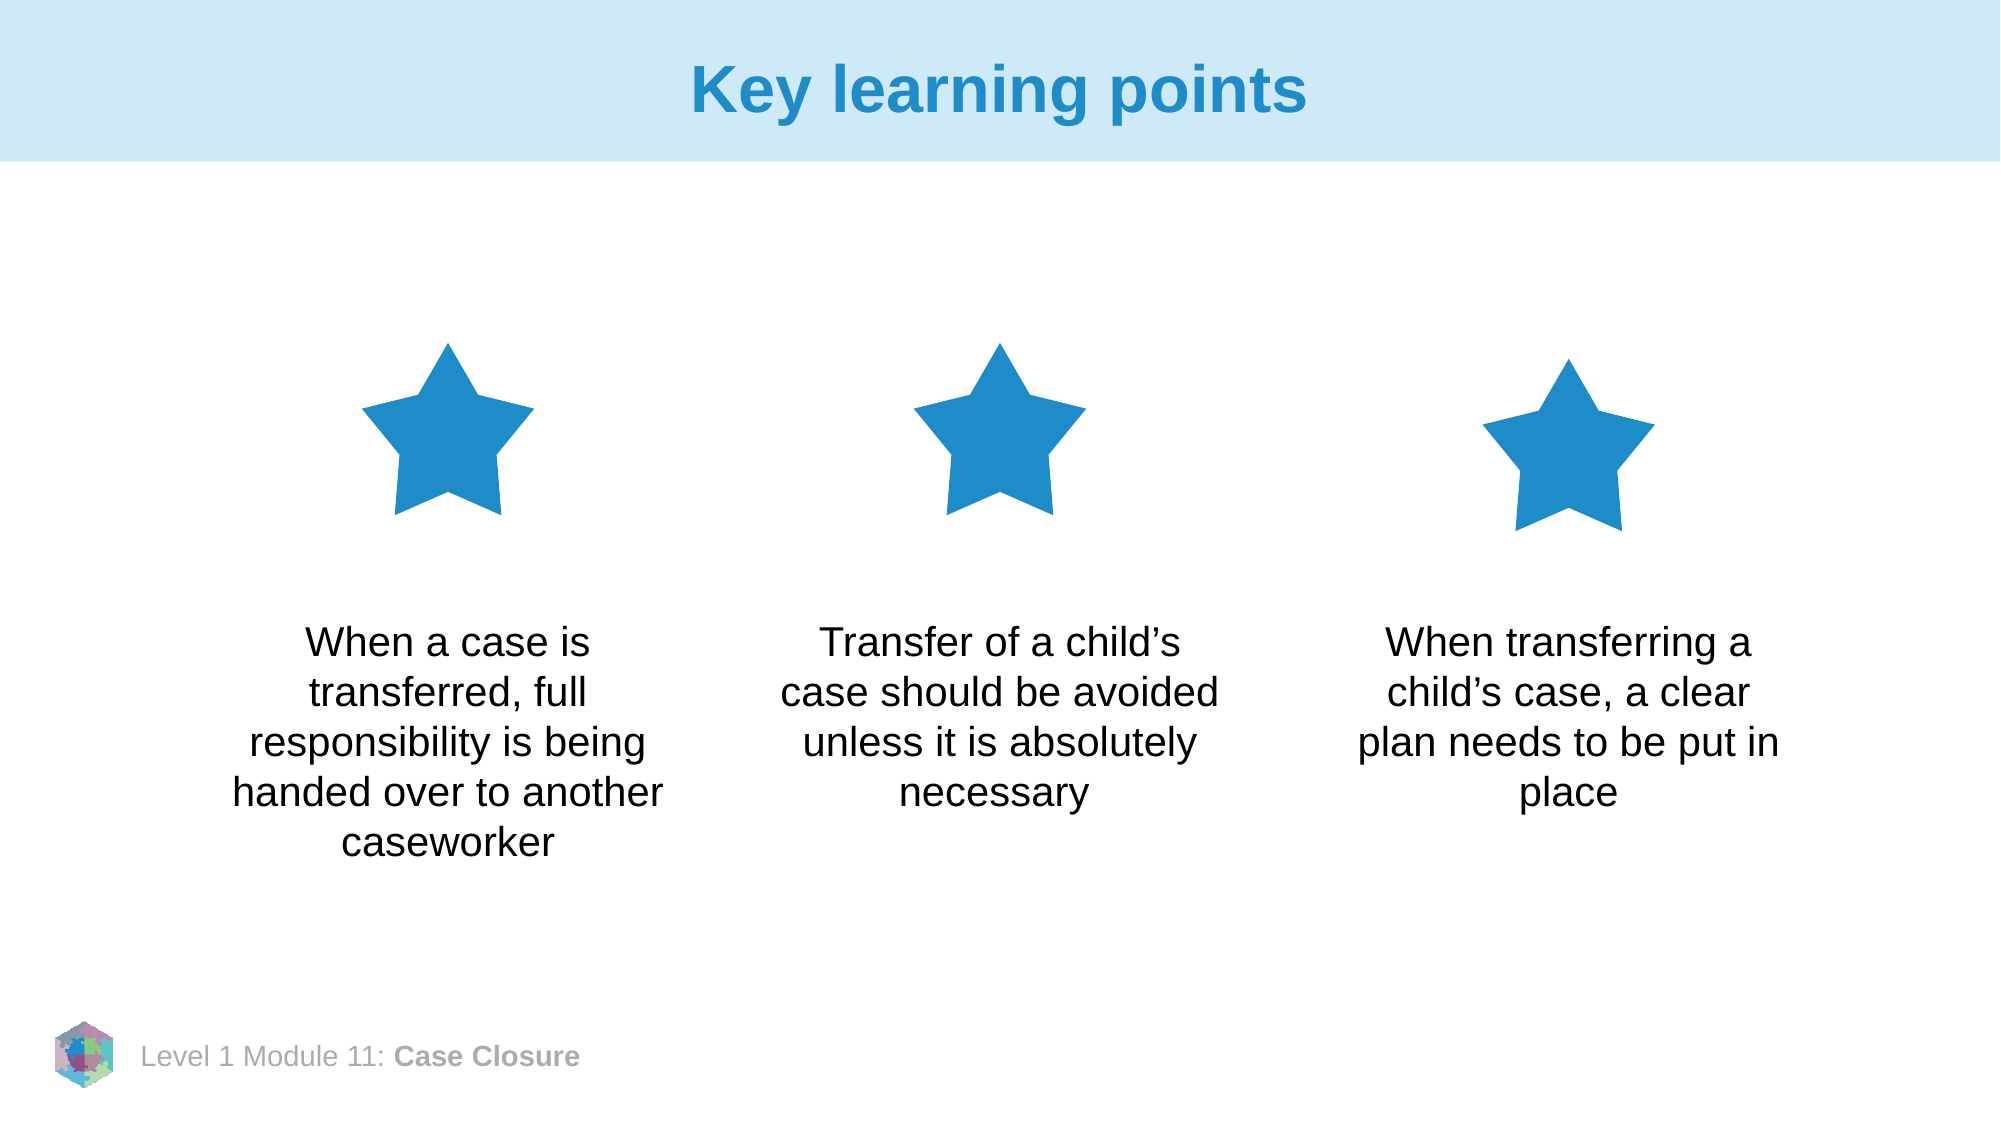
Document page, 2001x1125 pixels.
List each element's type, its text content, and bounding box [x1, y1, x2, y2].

text_box When a case is transferred, full responsibility is being handed over to another caseworker [213, 606, 683, 873]
text_box [913, 342, 1087, 516]
text_box [361, 342, 535, 516]
text_box When transferring a child’s case, a clear plan needs to be put in place [1334, 606, 1804, 822]
text_box [1482, 358, 1655, 532]
picture [55, 1021, 113, 1088]
text_box Transfer of a child’s case should be avoided unless it is absolutely necessary [765, 606, 1235, 822]
title Key learning points [137, 19, 1863, 163]
